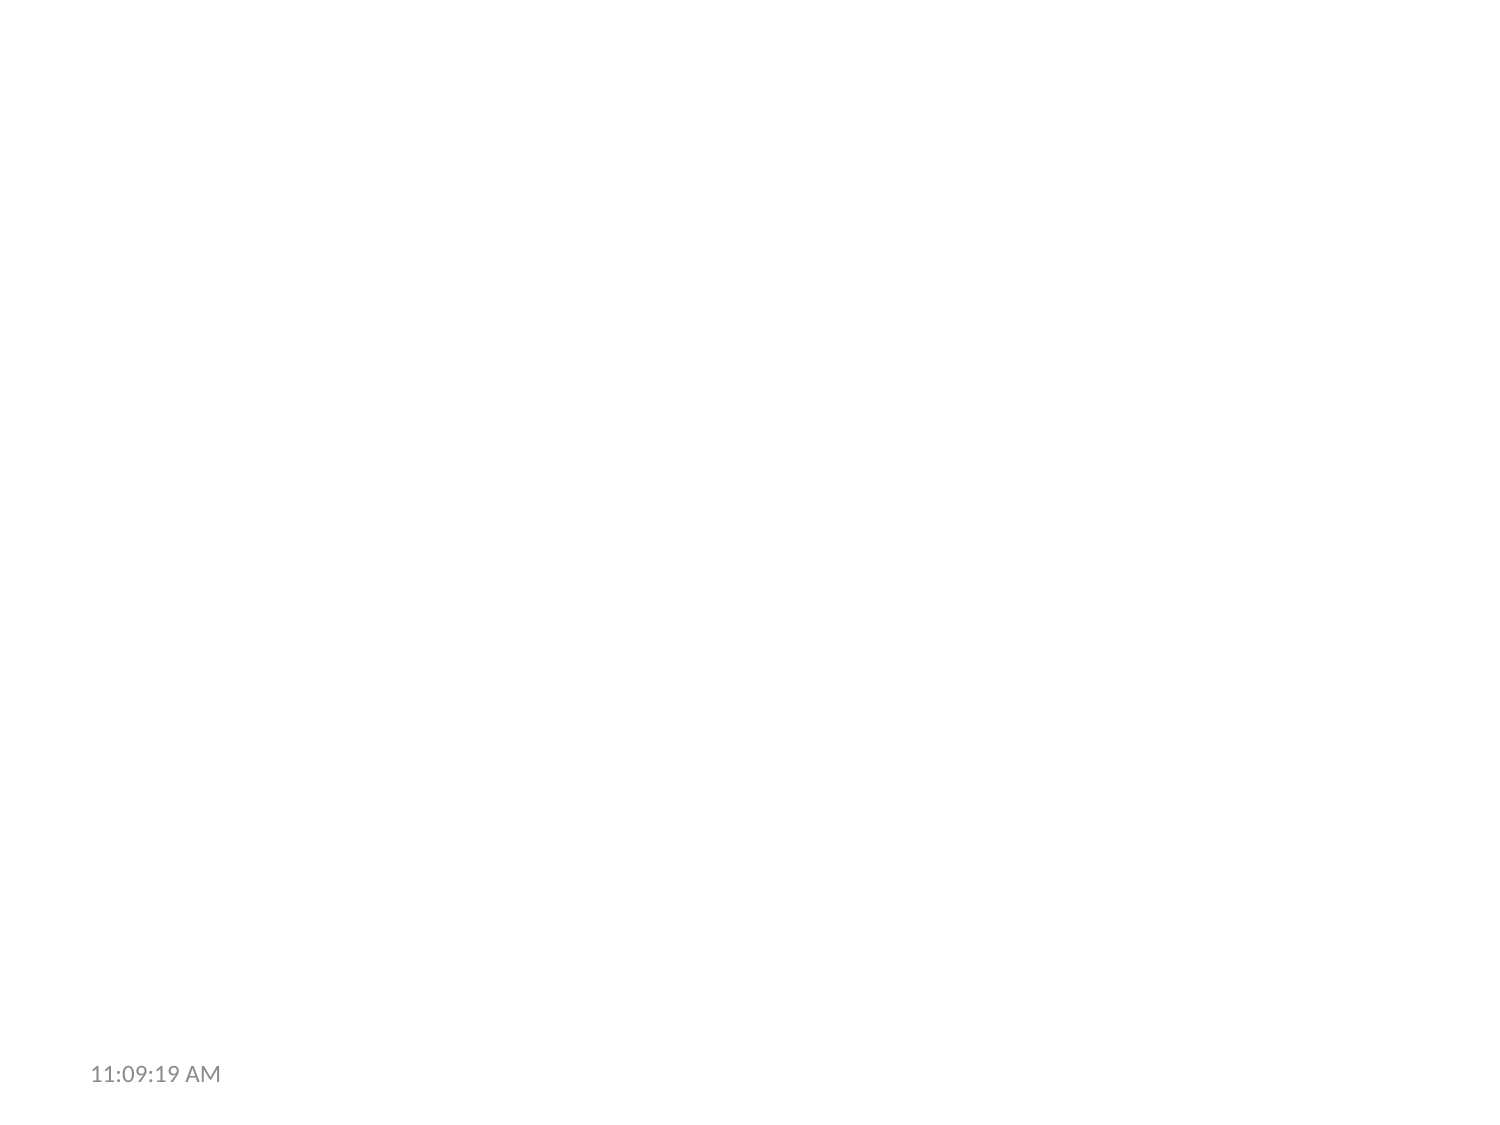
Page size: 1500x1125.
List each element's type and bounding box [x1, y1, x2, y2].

slide_number [75, 1042, 425, 1103]
